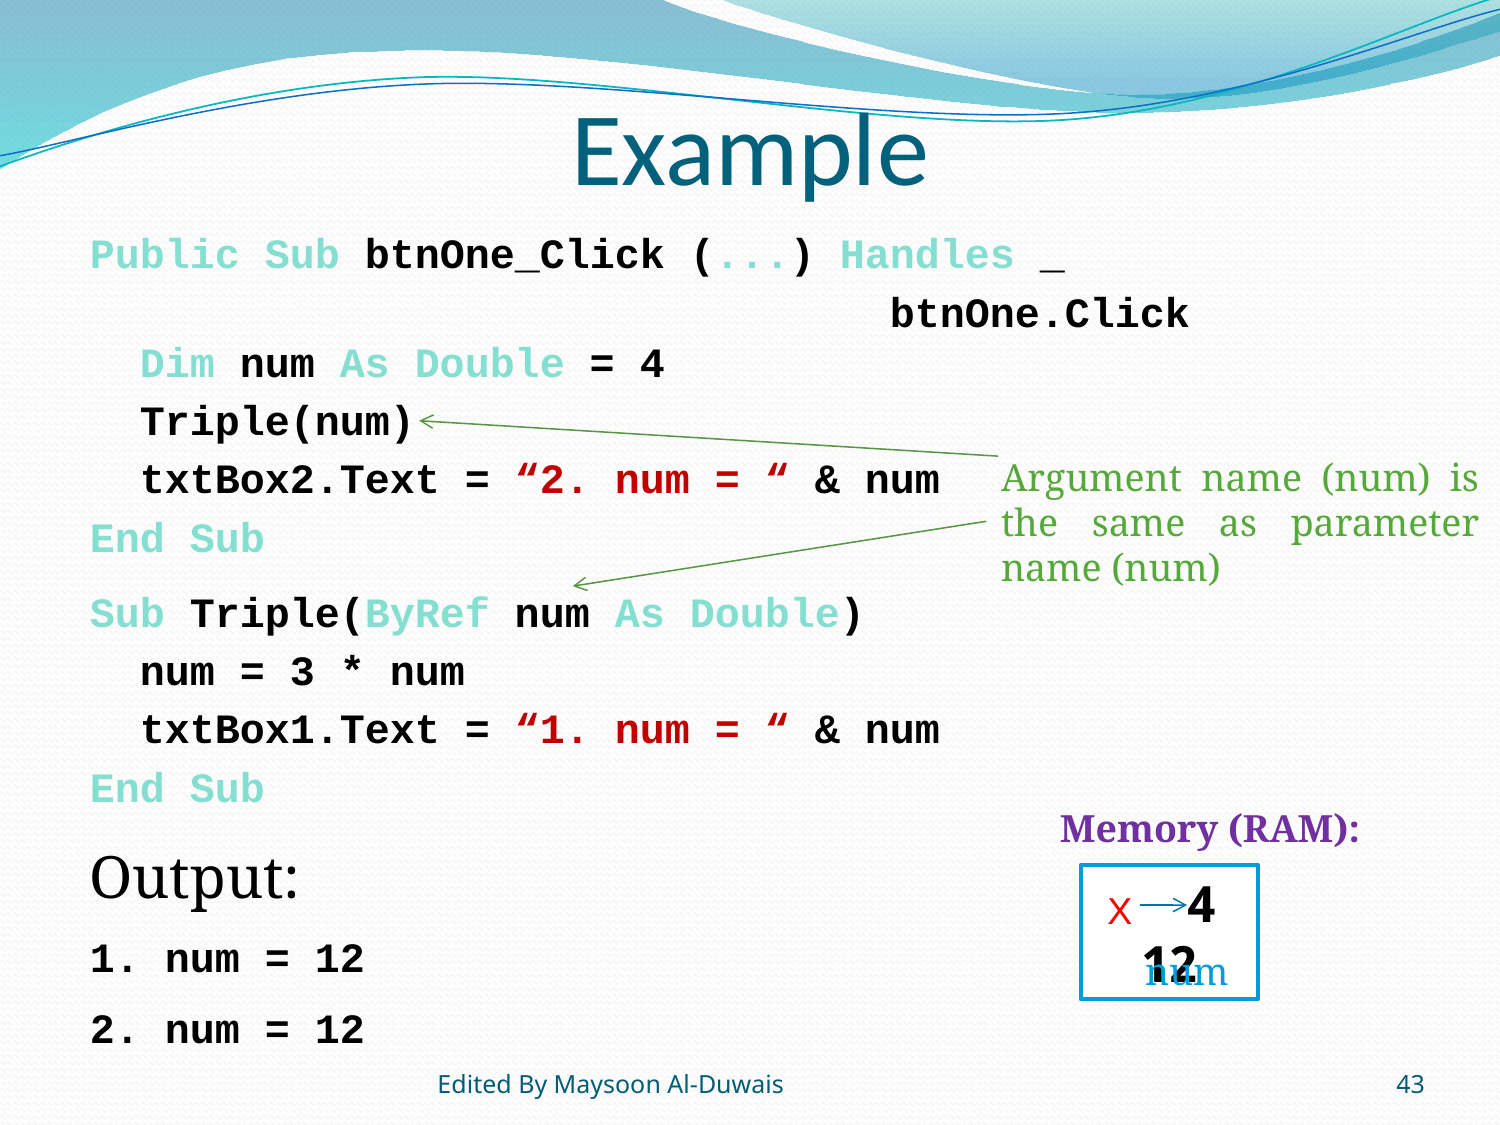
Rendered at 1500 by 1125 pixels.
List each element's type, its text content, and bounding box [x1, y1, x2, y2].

text_box X [1092, 879, 1258, 940]
footer Edited By Maysoon Al-Duwais [437, 1042, 988, 1103]
text_box Argument name (num) is the same as parameter name (num) [986, 446, 1495, 597]
text_box Memory (RAM): [1045, 797, 1377, 857]
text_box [418, 420, 999, 457]
text_box 4 12 [1079, 863, 1260, 1001]
text_box num [1116, 940, 1258, 1001]
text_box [572, 521, 987, 587]
title Example [75, 19, 1425, 207]
text_box Public Sub btnOne_Click (...) Handles _ btnOne.Click Dim num As Double = 4 Triple(num) txtBox2.Text = “2. num = “ & num End Sub Sub Triple(ByRef num As Double) num = 3 * num txtBox1.Text = “1. num = “ & num End Sub Output: 1. num = 12 2. num = 12 [74, 219, 1425, 1125]
